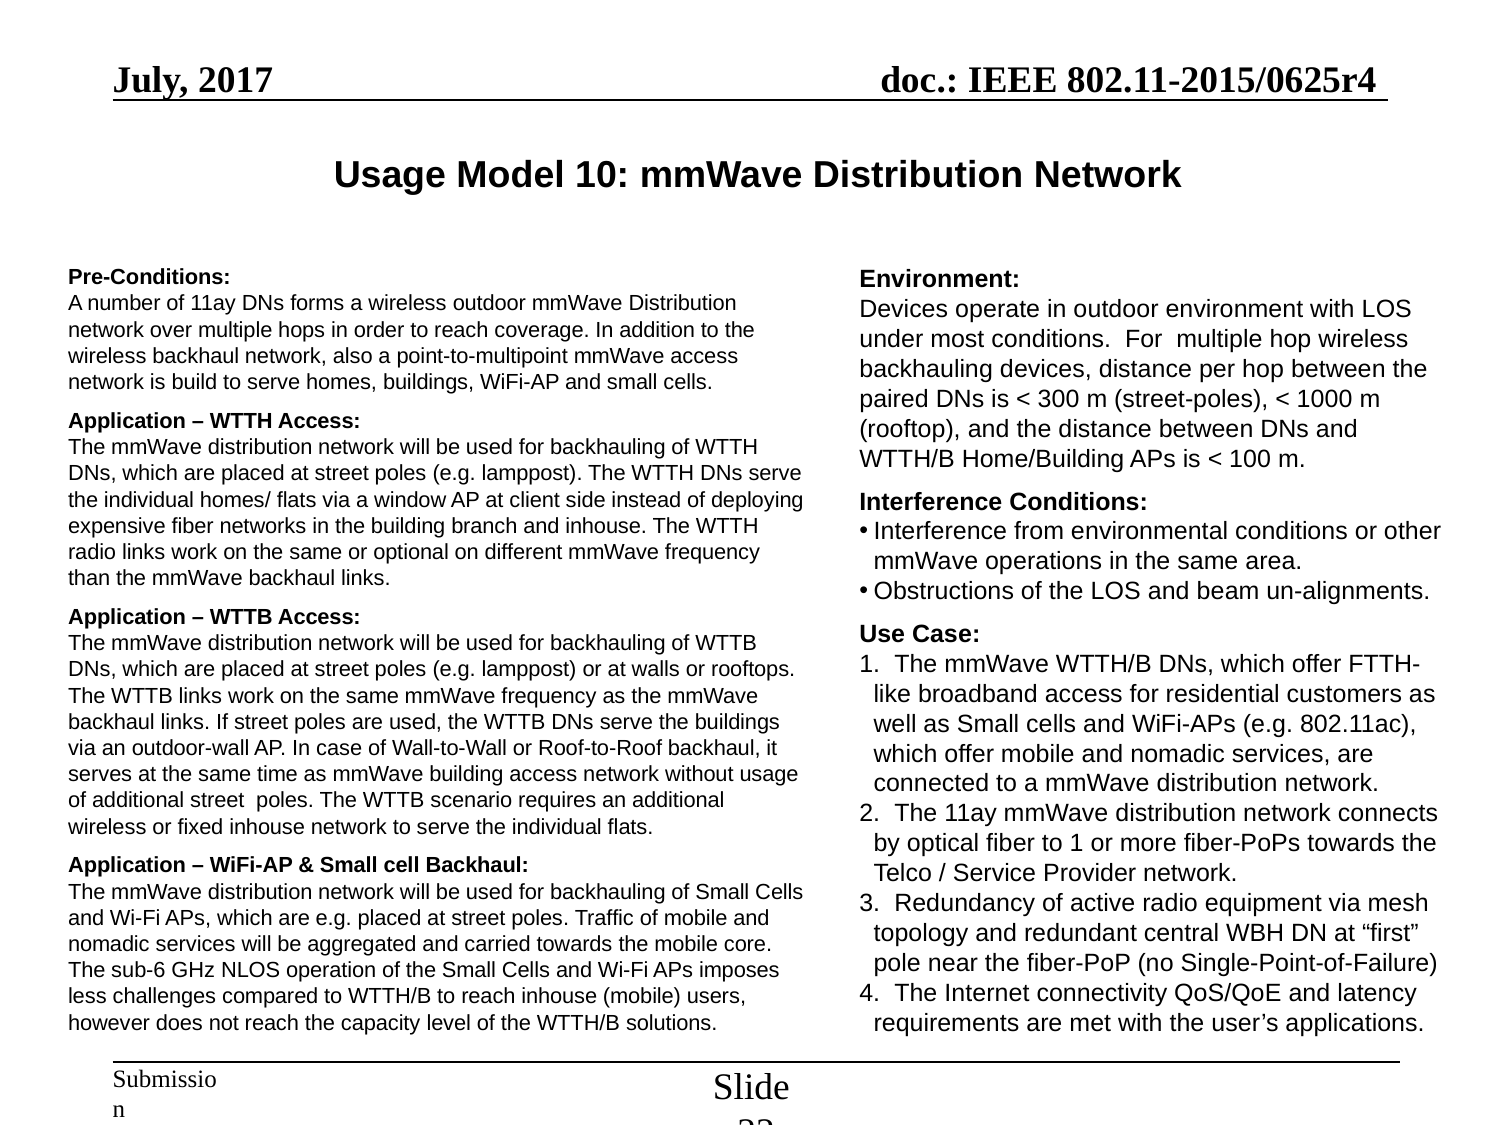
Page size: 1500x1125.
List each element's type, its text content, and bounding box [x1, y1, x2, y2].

text_box Environment: Devices operate in outdoor environment with LOS under most conditions. For multiple hop wireless backhauling devices, distance per hop between the paired DNs is < 300 m (street-poles), < 1000 m (rooftop), and the distance between DNs and WTTH/B Home/Building APs is < 100 m. Interference Conditions: Interference from environmental conditions or other mmWave operations in the same area. Obstructions of the LOS and beam un-alignments. Use Case: The mmWave WTTH/B DNs, which offer FTTH-like broadband access for residential customers as well as Small cells and WiFi-APs (e.g. 802.11ac), which offer mobile and nomadic services, are connected to a mmWave distribution network. The 11ay mmWave distribution network connects by optical fiber to 1 or more fiber-PoPs towards the Telco / Service Provider network. Redundancy of active radio equipment via mesh topology and redundant central WBH DN at “first” pole near the fiber-PoP (no Single-Point-of-Failure) The Internet connectivity QoS/QoE and latency requirements are met with the user’s applications. [844, 255, 1451, 1047]
title Usage Model 10: mmWave Distribution Network [64, 112, 1451, 232]
slide_number Slide 22 [712, 1062, 800, 1093]
text_box Pre-Conditions: A number of 11ay DNs forms a wireless outdoor mmWave Distribution network over multiple hops in order to reach coverage. In addition to the wireless backhaul network, also a point-to-multipoint mmWave access network is build to serve homes, buildings, WiFi-AP and small cells. Application – WTTH Access: The mmWave distribution network will be used for backhauling of WTTH DNs, which are placed at street poles (e.g. lamppost). The WTTH DNs serve the individual homes/ flats via a window AP at client side instead of deploying expensive fiber networks in the building branch and inhouse. The WTTH radio links work on the same or optional on different mmWave frequency than the mmWave backhaul links. Application – WTTB Access: The mmWave distribution network will be used for backhauling of WTTB DNs, which are placed at street poles (e.g. lamppost) or at walls or rooftops. The WTTB links work on the same mmWave frequency as the mmWave backhaul links. If street poles are used, the WTTB DNs serve the buildings via an outdoor-wall AP. In case of Wall-to-Wall or Roof-to-Roof backhaul, it serves at the same time as mmWave building access network without usage of additional street poles. The WTTB scenario requires an additional wireless or fixed inhouse network to serve the individual flats. Application – WiFi-AP & Small cell Backhaul: The mmWave distribution network will be used for backhauling of Small Cells and Wi-Fi APs, which are e.g. placed at street poles. Traffic of mobile and nomadic services will be aggregated and carried towards the mobile core. The sub-6 GHz NLOS operation of the Small Cells and Wi-Fi APs imposes less challenges compared to WTTH/B to reach inhouse (mobile) users, however does not reach the capacity level of the WTTH/B solutions. [53, 255, 821, 1047]
